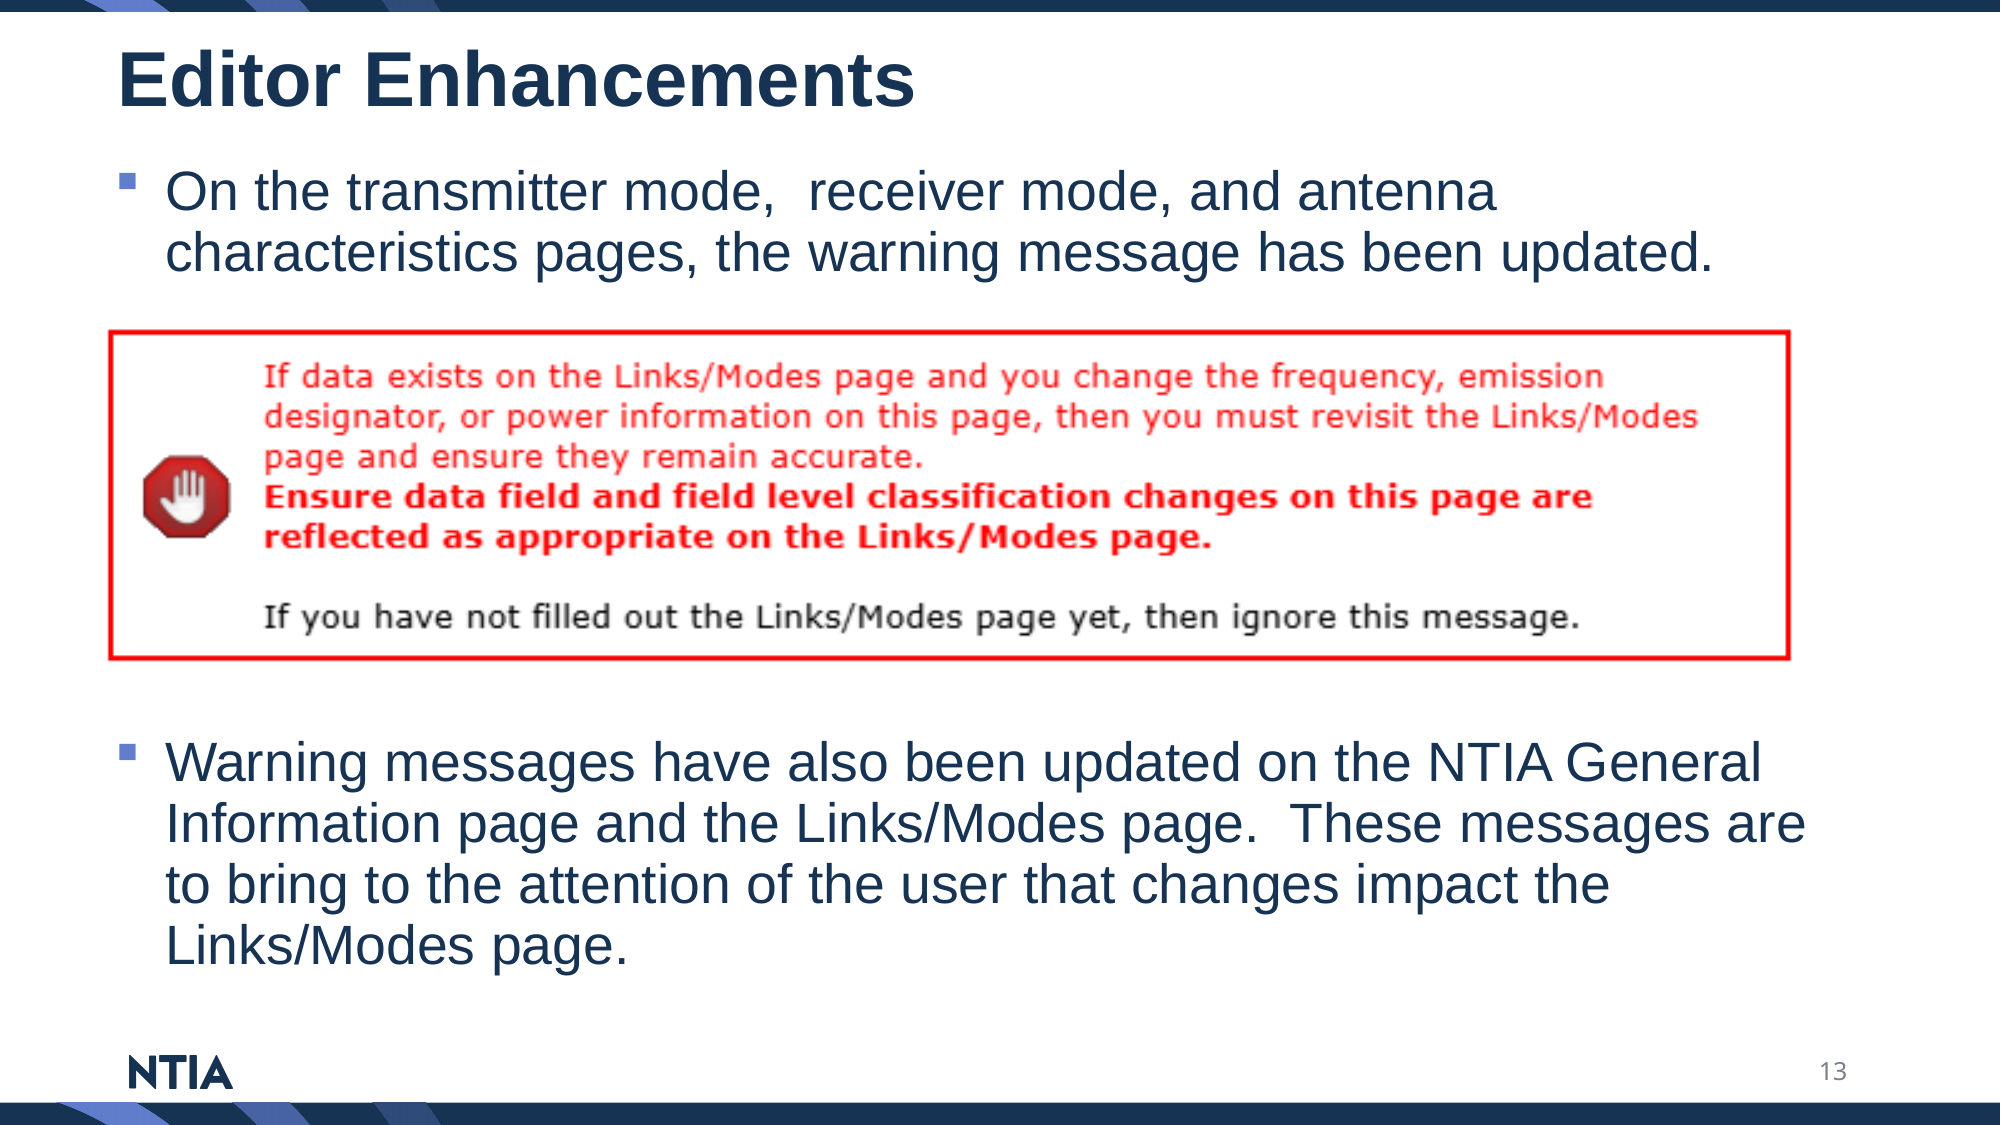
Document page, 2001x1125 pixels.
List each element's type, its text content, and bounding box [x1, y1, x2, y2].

picture [0, 0, 471, 12]
picture [129, 1055, 233, 1089]
picture [99, 317, 1804, 675]
picture [0, 1102, 471, 1125]
list On the transmitter mode, receiver mode, and antenna characteristics pages, the warning message has been updated. Warning messages have also been updated on the NTIA General Information page and the Links/Modes page. These messages are to bring to the attention of the user that changes impact the Links/Modes page. [99, 152, 1879, 1029]
title Editor Enhancements [99, 14, 938, 139]
slide_number 13 [1412, 1042, 1863, 1103]
